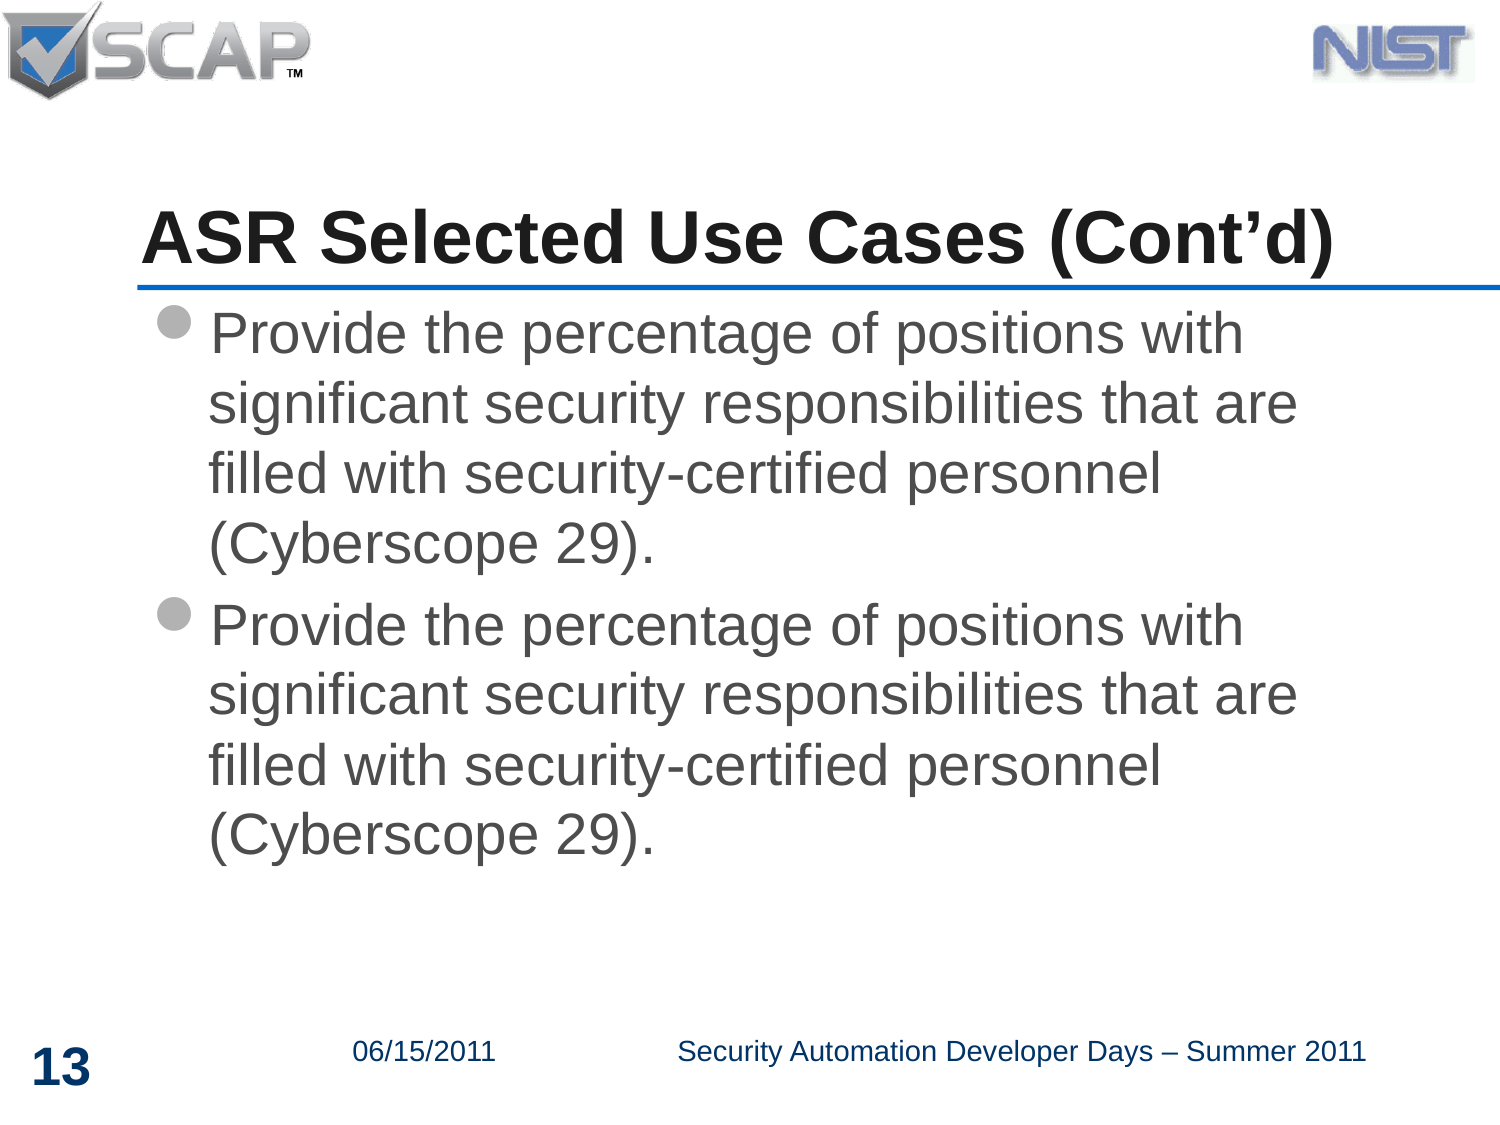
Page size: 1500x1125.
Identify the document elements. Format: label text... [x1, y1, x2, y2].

slide_number 13 [13, 1023, 111, 1105]
title ASR Selected Use Cases (Cont’d) [124, 99, 1426, 288]
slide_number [337, 1026, 662, 1103]
picture [0, 0, 313, 103]
footer Security Automation Developer Days – Summer 2011 [662, 1025, 1426, 1103]
list Provide the percentage of positions with significant security responsibilities that are filled with security-certified personnel (Cyberscope 29). Provide the percentage of positions with significant security responsibilities that are filled with security-certified personnel (Cyberscope 29). [137, 287, 1400, 1026]
picture [1312, 24, 1475, 83]
